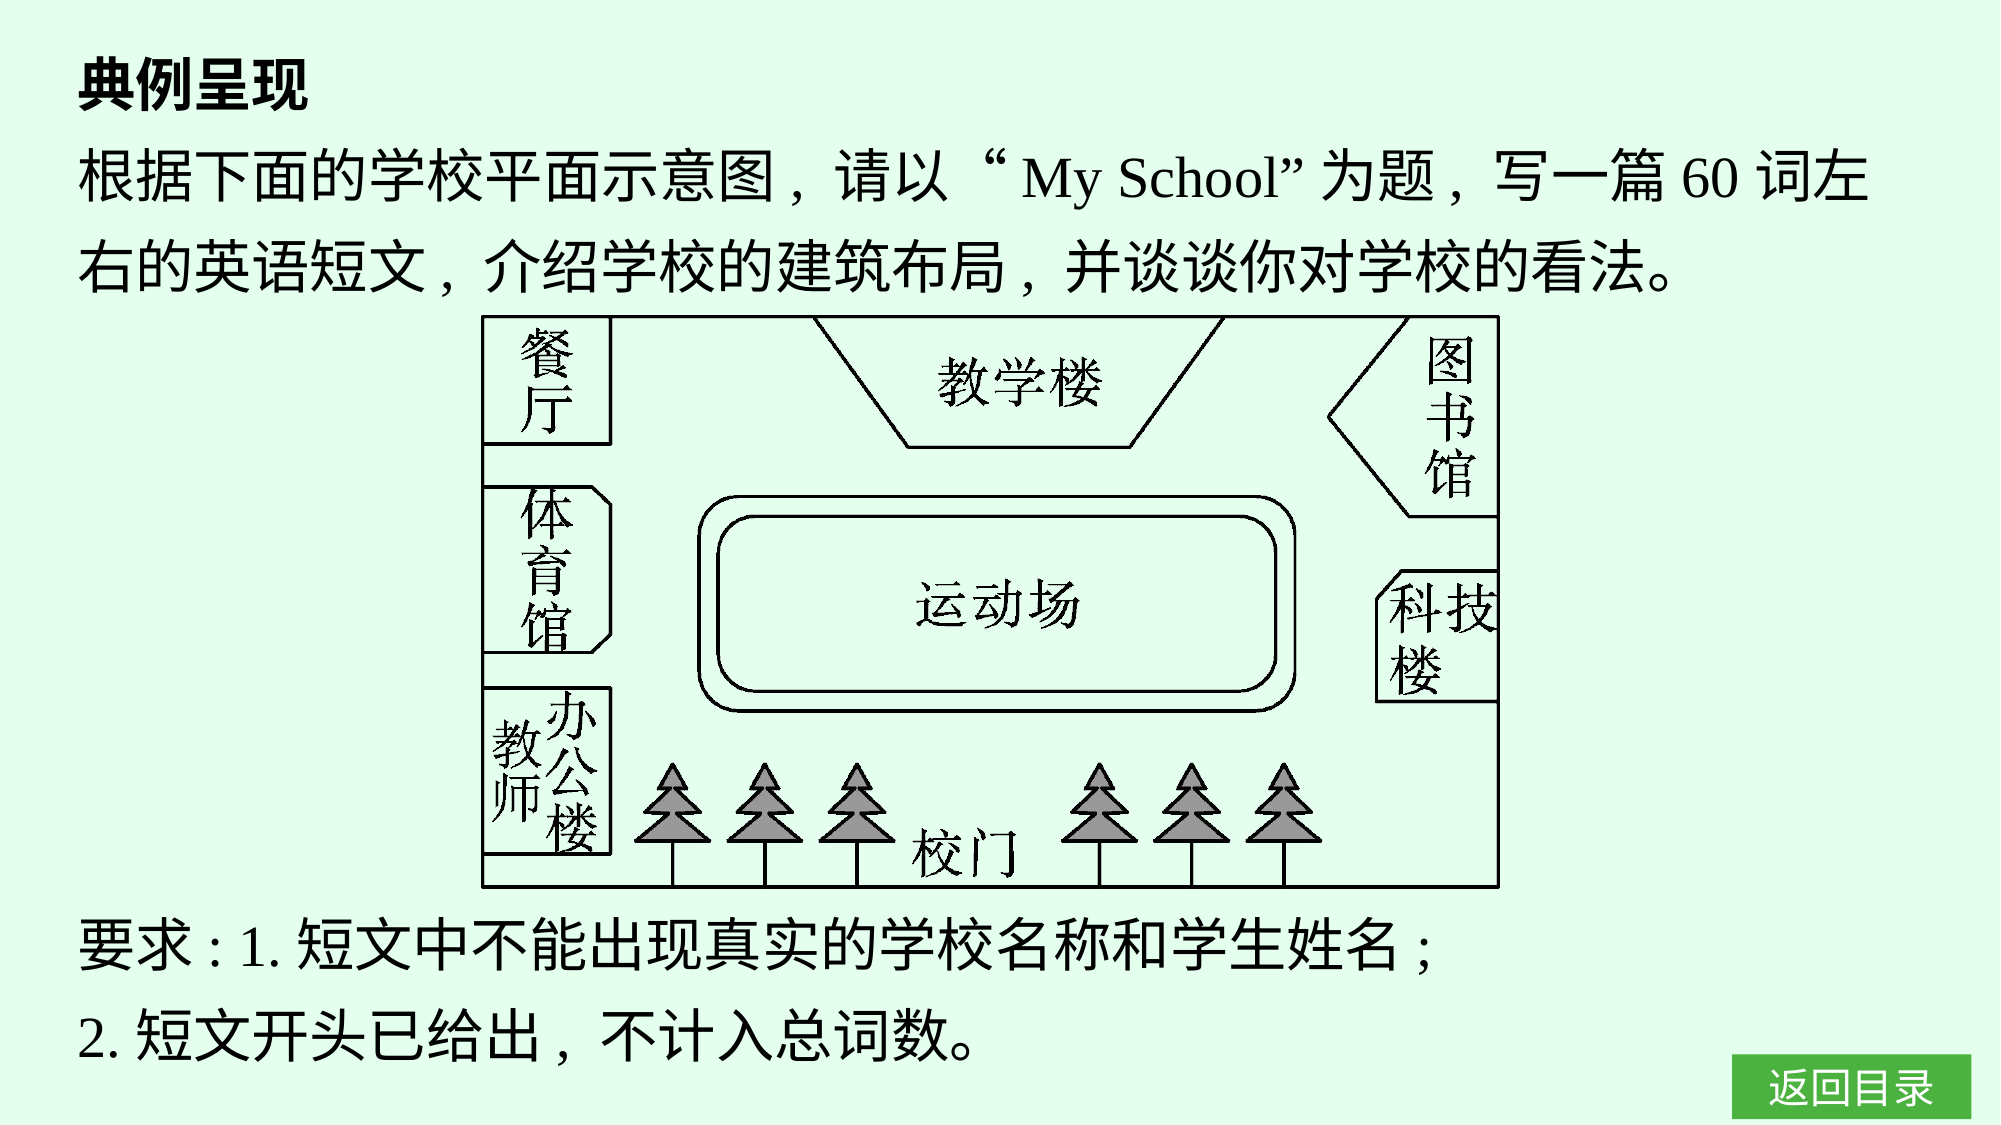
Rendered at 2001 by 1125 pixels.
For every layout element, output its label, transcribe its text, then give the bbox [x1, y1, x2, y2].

picture [481, 310, 1505, 892]
text_box 典例呈现 根据下面的学校平面示意图, 请以“My School”为题, 写一篇60词左右的英语短文, 介绍学校的建筑布局, 并谈谈你对学校的看法。 [62, 19, 1938, 308]
text_box 要求: 1.短文中不能出现真实的学校名称和学生姓名; 2.短文开头已给出, 不计入总词数。 [62, 880, 1938, 1077]
